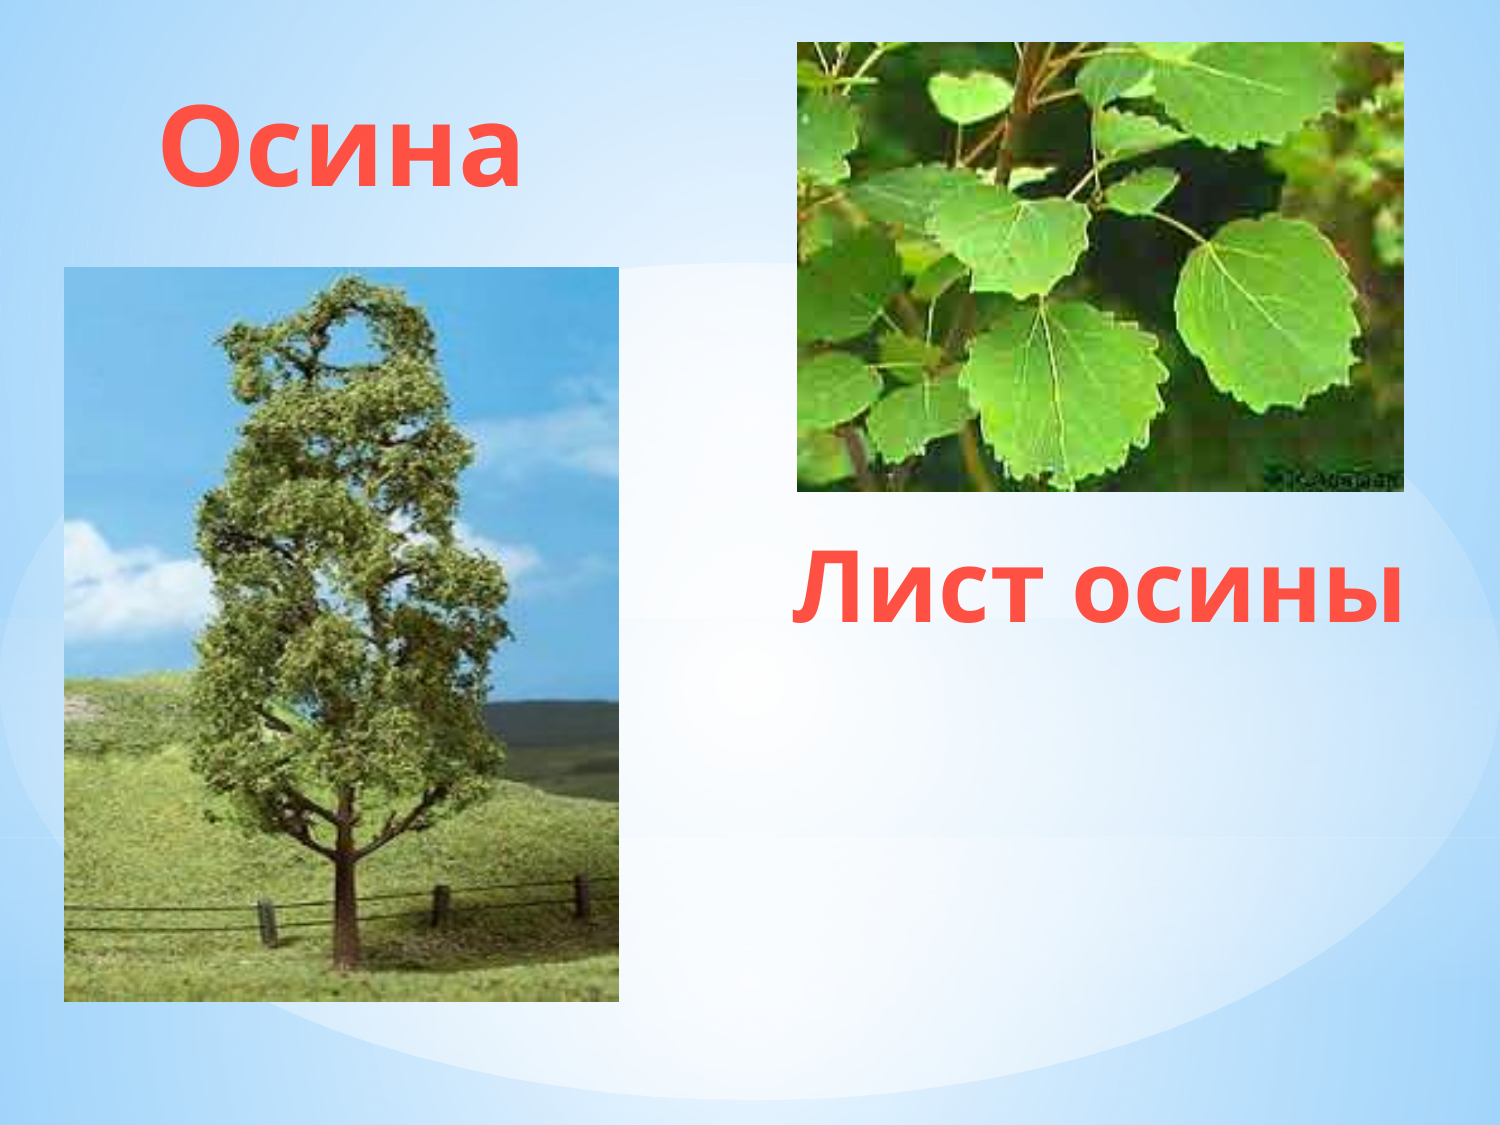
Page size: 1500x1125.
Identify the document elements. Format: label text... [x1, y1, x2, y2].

picture [64, 266, 619, 1002]
text_box Осина [141, 66, 542, 217]
text_box Лист осины [777, 515, 1424, 651]
picture [796, 42, 1404, 492]
